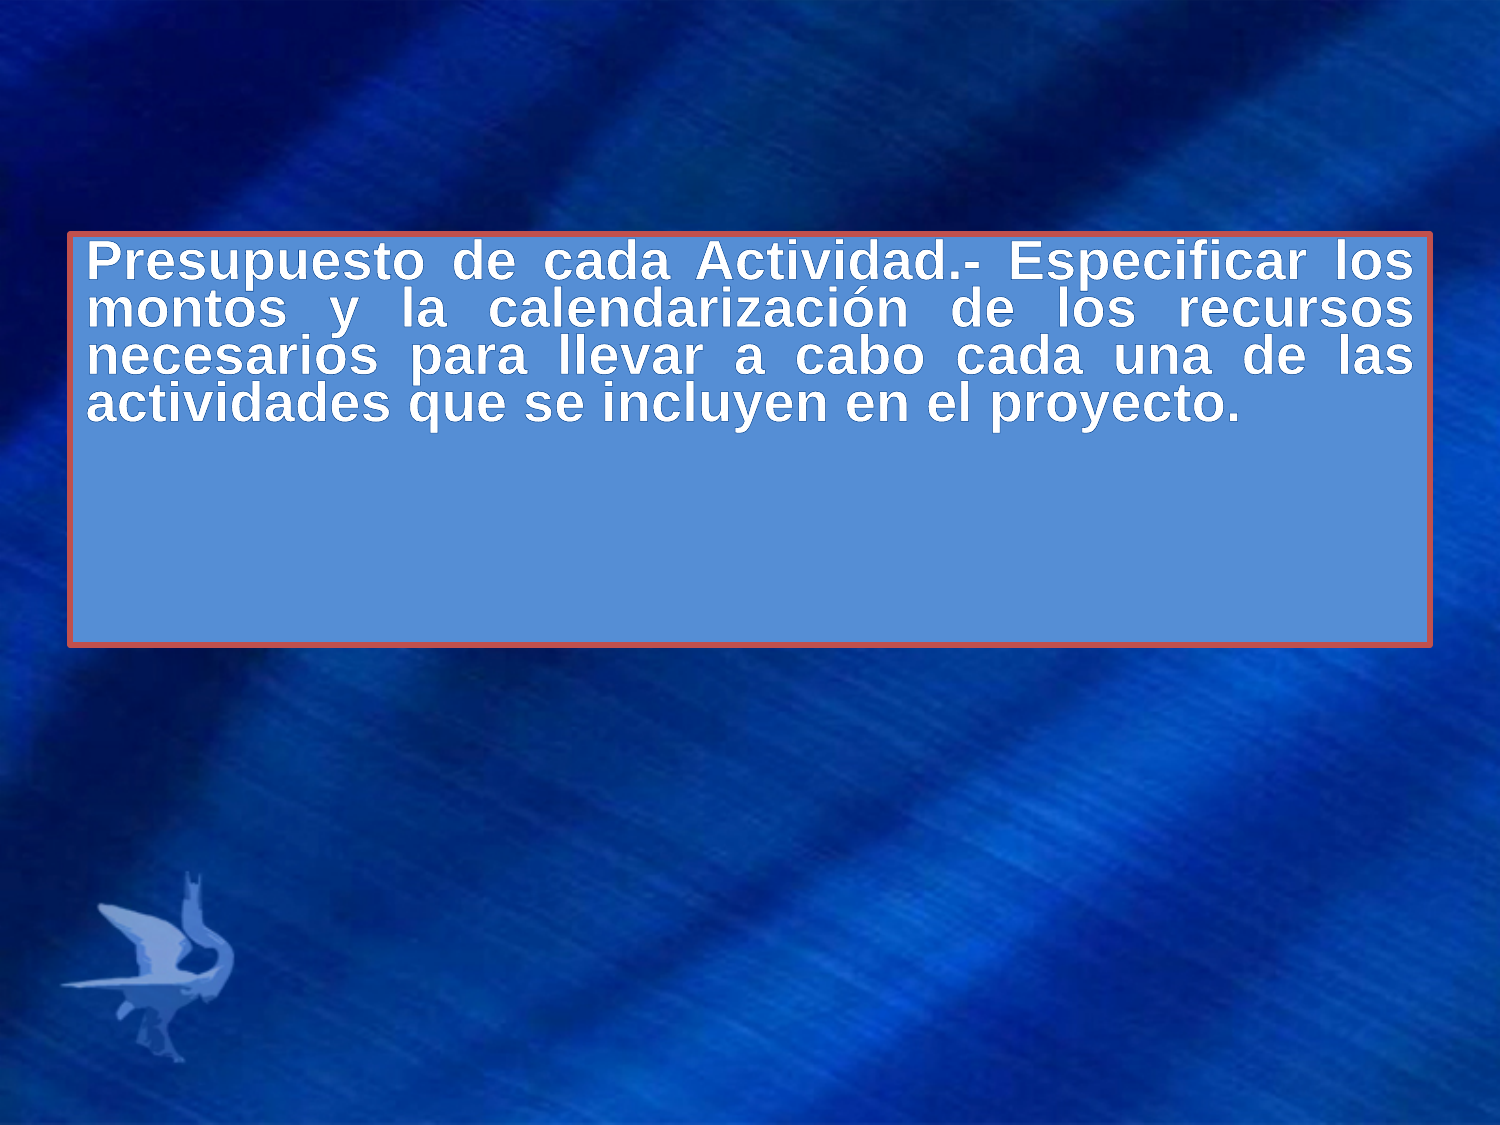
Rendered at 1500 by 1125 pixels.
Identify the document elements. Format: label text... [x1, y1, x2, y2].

text_box Presupuesto de cada Actividad.- Especificar los montos y la calendarización de los recursos necesarios para llevar a cabo cada una de las actividades que se incluyen en el proyecto. [68, 232, 1432, 647]
picture [0, 0, 1500, 1125]
